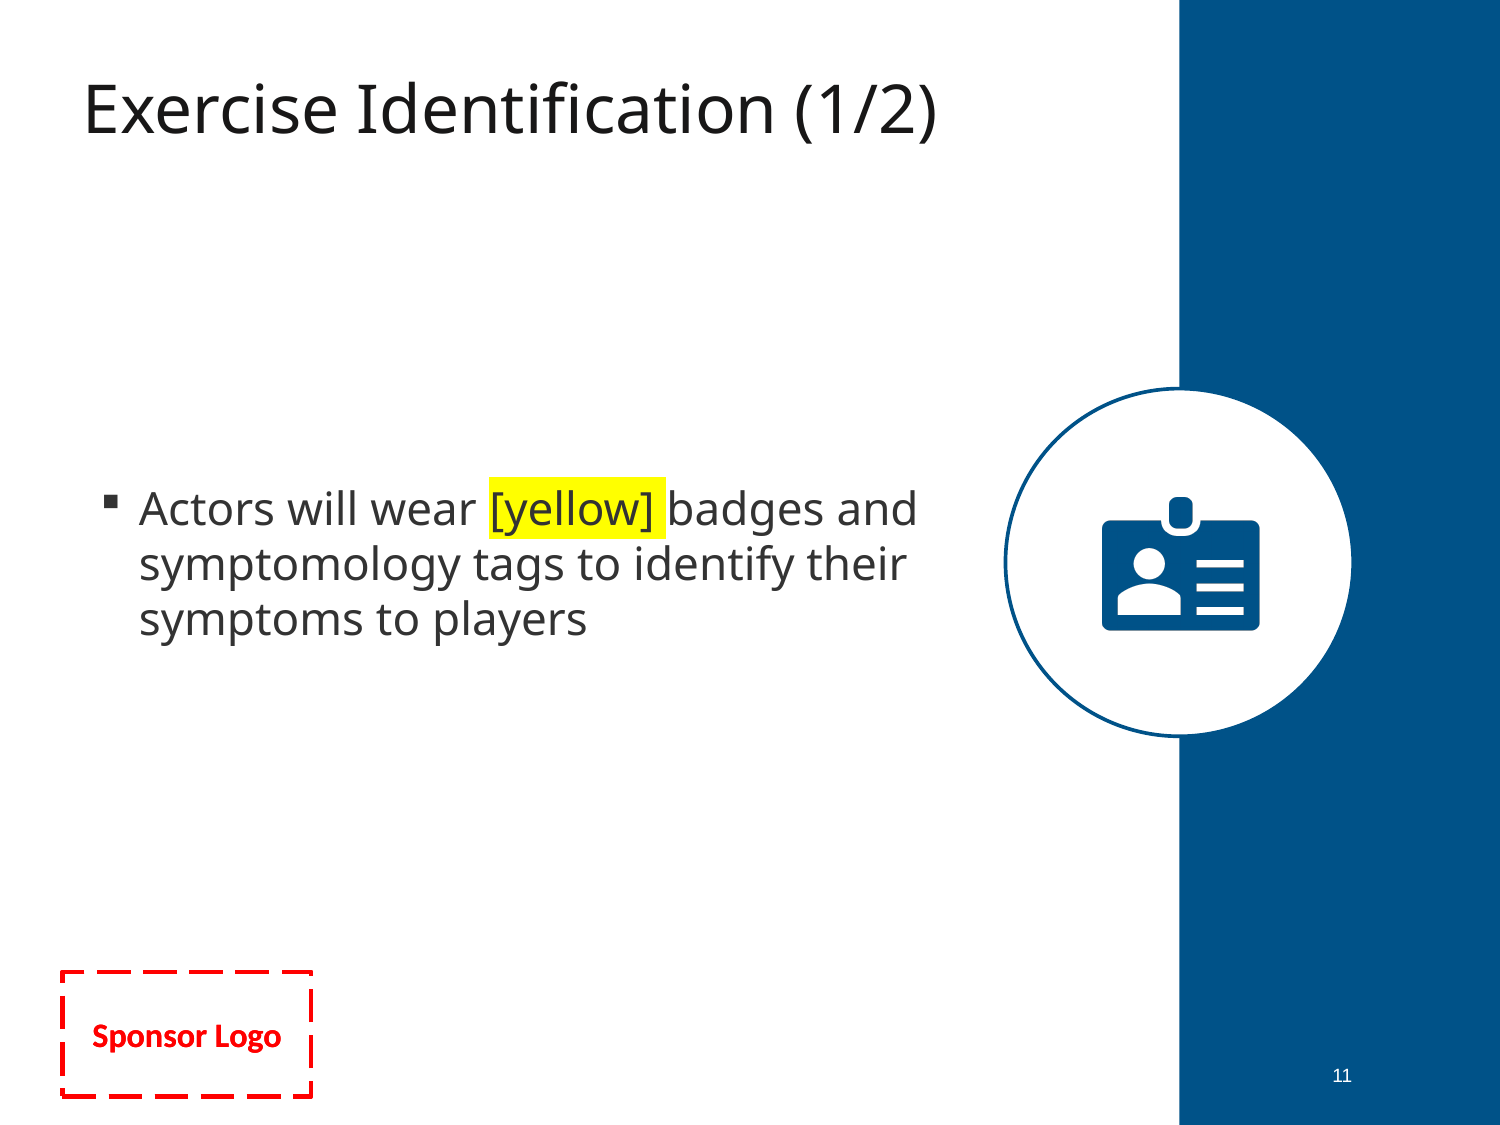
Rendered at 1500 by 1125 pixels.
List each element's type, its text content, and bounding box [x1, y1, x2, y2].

text_box [1177, 0, 1500, 1125]
text_box [1003, 386, 1356, 739]
list Actors will wear [yellow] badges and symptomology tags to identify their symptoms to players [85, 251, 988, 874]
picture [1086, 469, 1275, 658]
title Exercise Identification (1/2) [67, 24, 988, 189]
slide_number 11 [1242, 1052, 1368, 1098]
